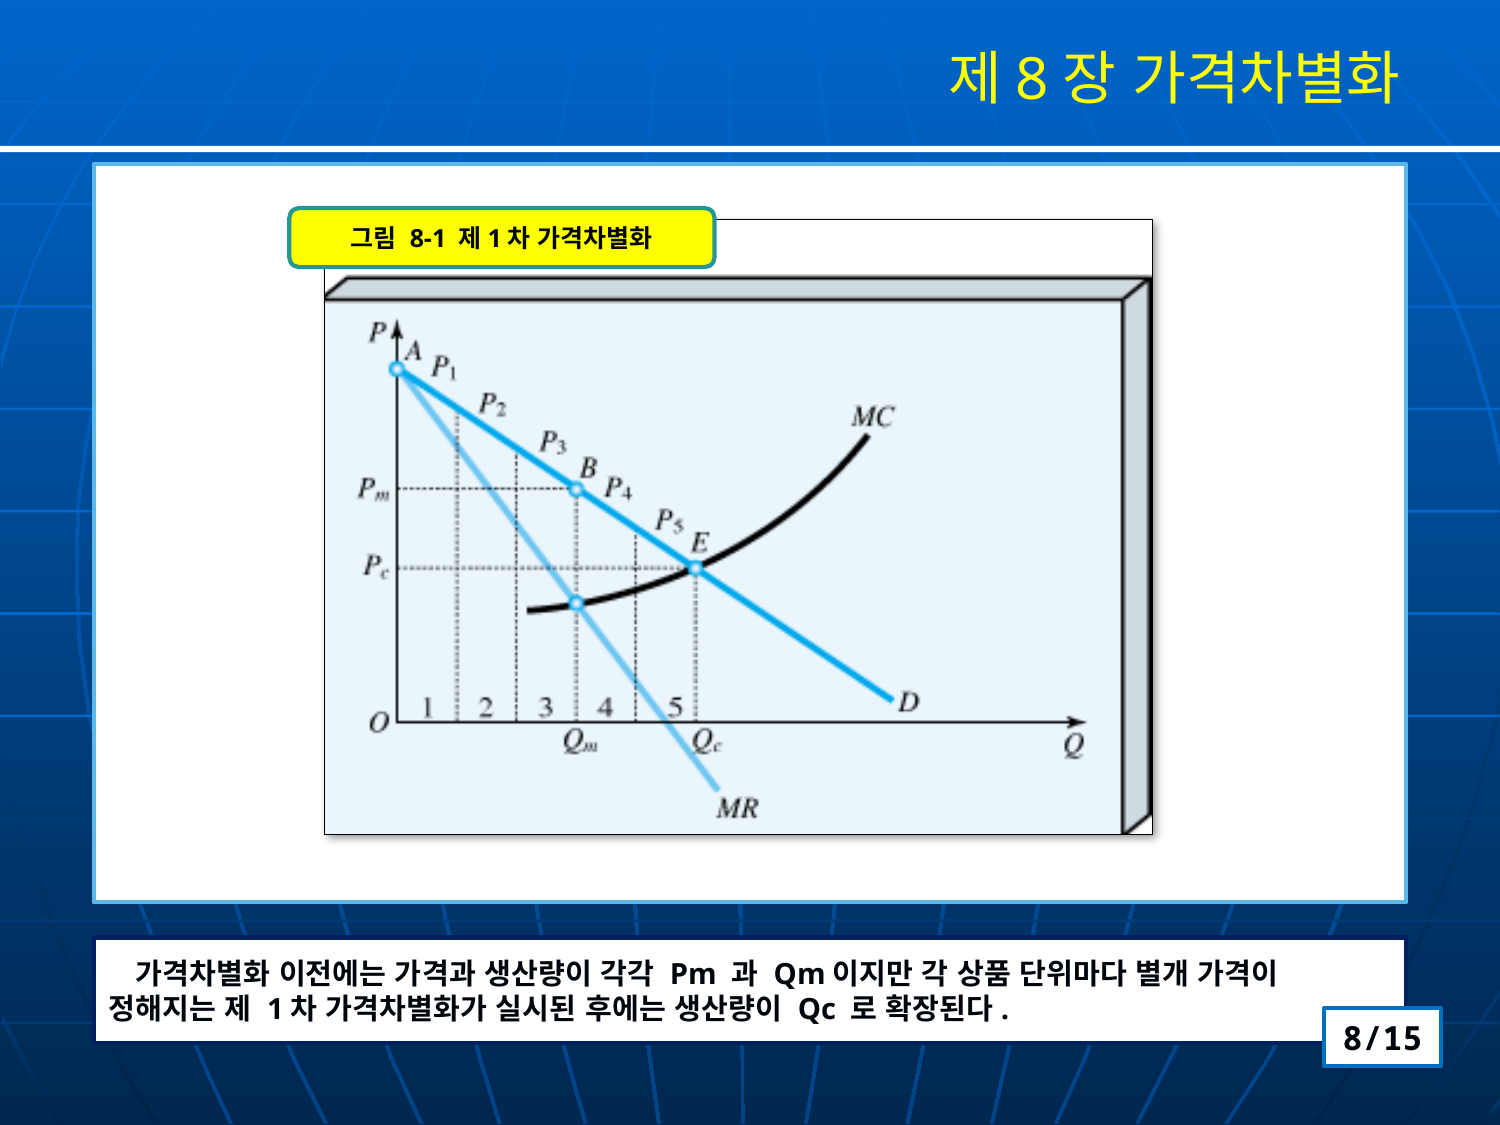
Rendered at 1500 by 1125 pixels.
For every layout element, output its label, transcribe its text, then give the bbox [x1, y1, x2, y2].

text_box 그림 8-1 제1차 가격차별화 [287, 205, 717, 270]
picture [324, 219, 1152, 835]
text_box 가격차별화 이전에는 가격과 생산량이 각각 Pm 과 Qm이지만 각 상품 단위마다 별개 가격이 정해지는 제 1차 가격차별화가 실시된 후에는 생산량이 Qc 로 확장된다. [92, 935, 1408, 1045]
text_box 8/15 [1322, 1006, 1443, 1068]
text_box 제8장 가격차별화 [933, 34, 1416, 119]
text_box [92, 162, 1408, 904]
